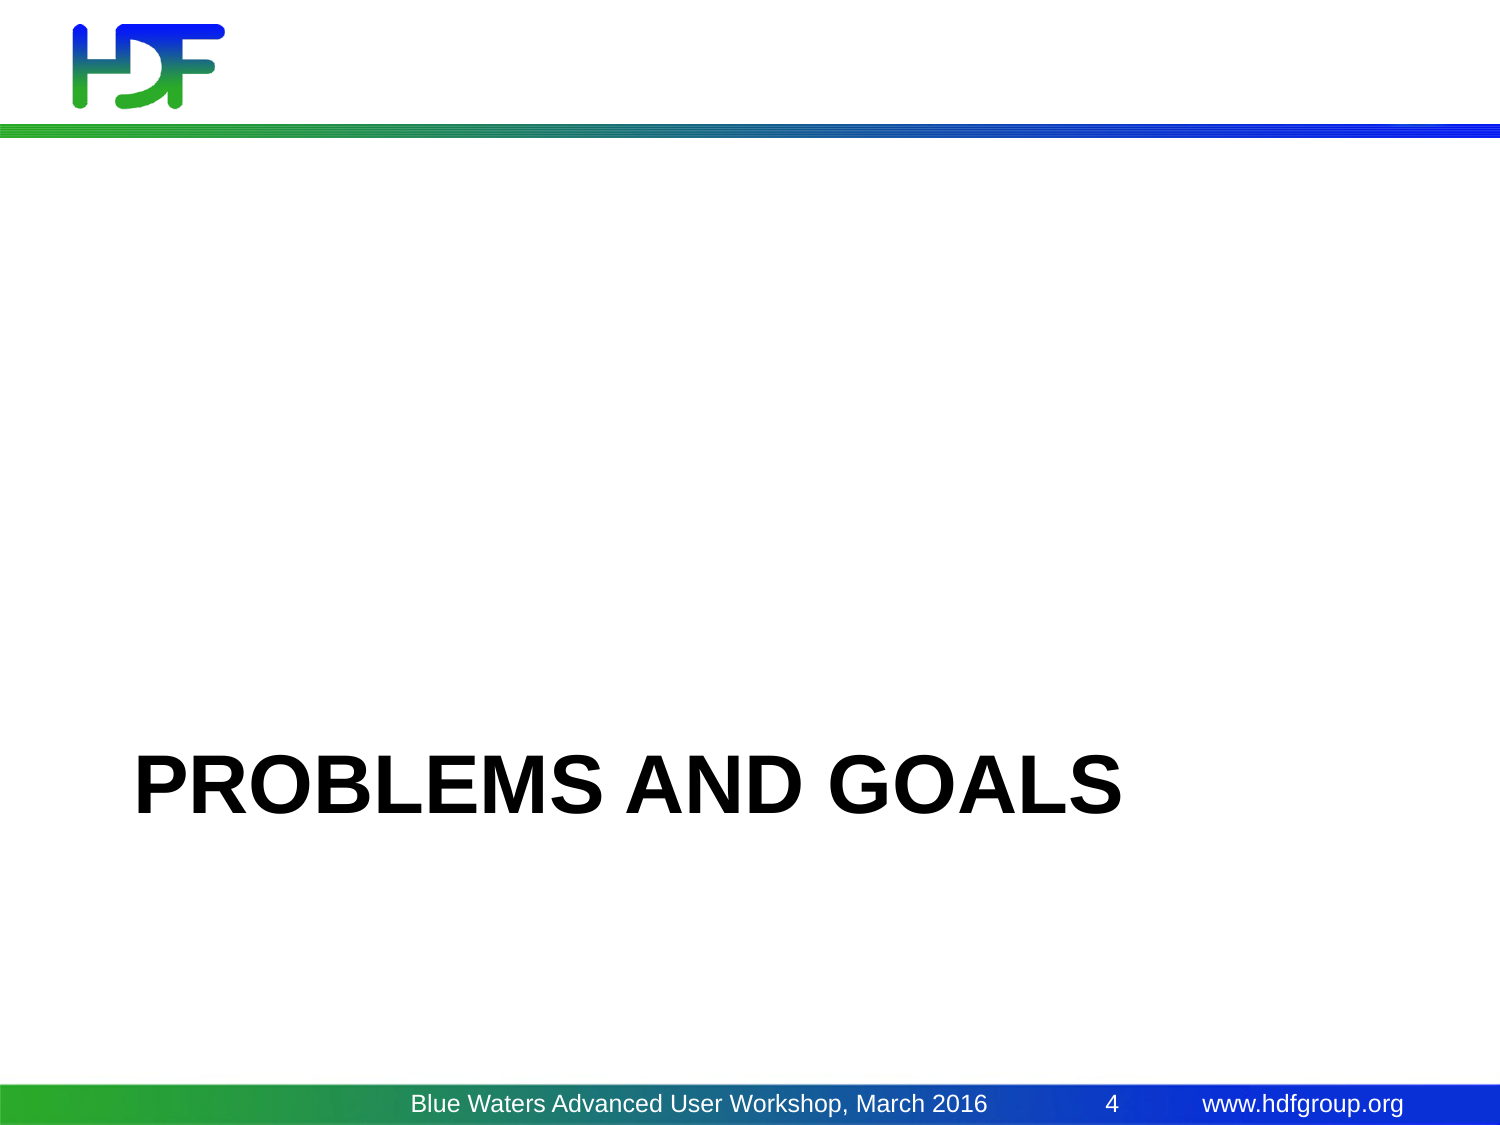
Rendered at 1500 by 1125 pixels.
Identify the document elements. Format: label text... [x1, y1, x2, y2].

picture [0, 0, 1500, 1125]
slide_number 4 [1049, 1087, 1176, 1125]
title Problems and GoaLs [118, 722, 1394, 947]
footer Blue Waters Advanced User Workshop, March 2016 [374, 1087, 1026, 1125]
